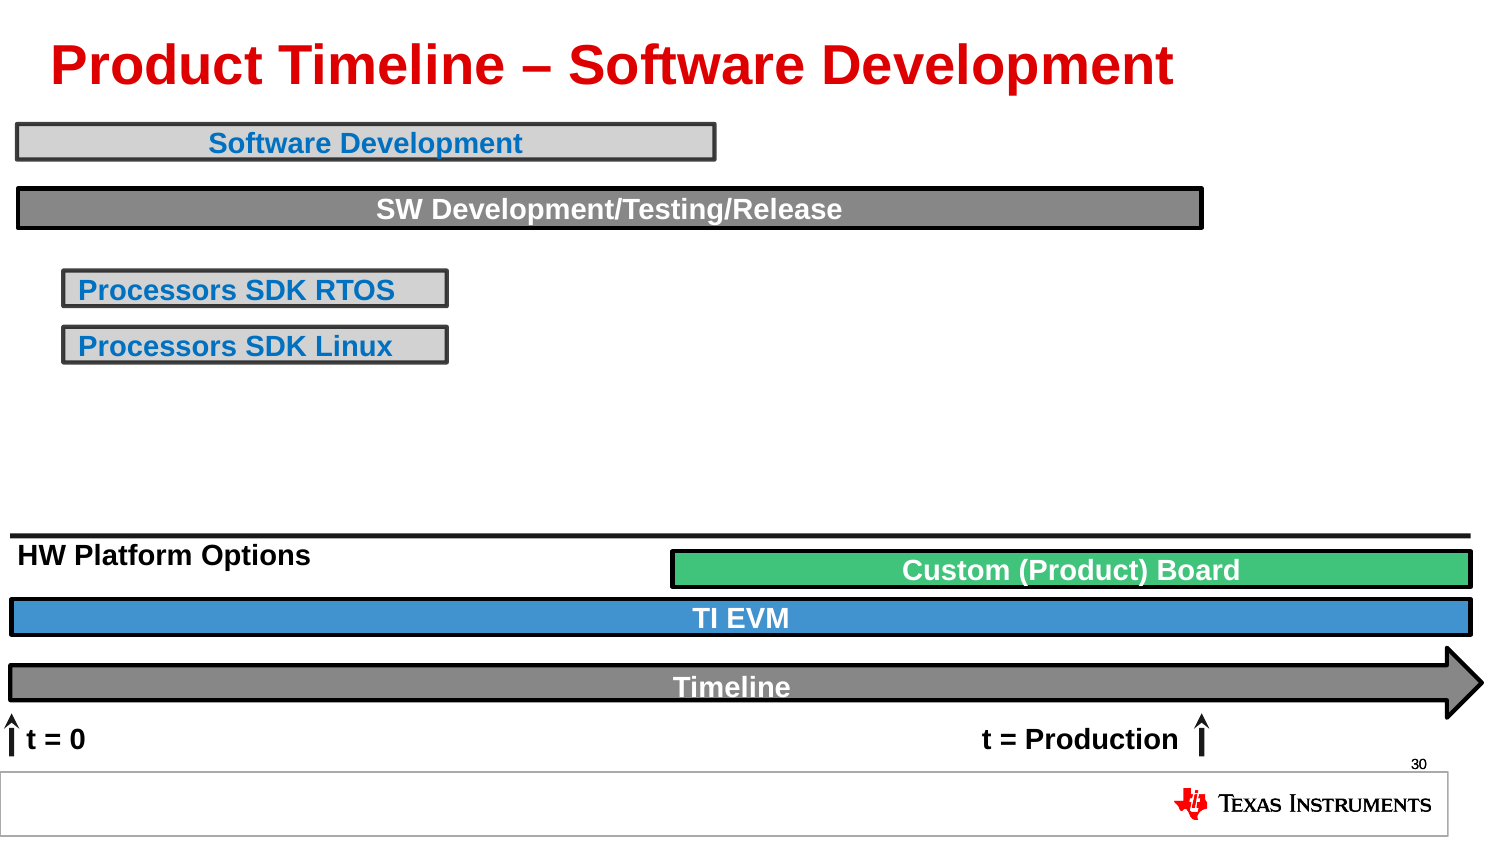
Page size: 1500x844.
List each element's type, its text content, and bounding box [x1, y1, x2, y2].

text_box SW Development/Testing/Release [16, 186, 1204, 230]
title Product Timeline – Software Development [37, 17, 1426, 119]
text_box 30 [1089, 748, 1440, 774]
text_box Processors SDK RTOS [61, 268, 449, 308]
text_box Custom (Product) Board [670, 549, 1473, 589]
text_box HW Platform Options [2, 529, 327, 579]
text_box t = Production [966, 713, 1194, 763]
text_box Timeline [8, 645, 1484, 720]
text_box t = 0 [11, 713, 101, 763]
text_box Software Development [15, 122, 717, 162]
text_box Processors SDK Linux [61, 325, 449, 365]
text_box TI EVM [9, 597, 1473, 637]
picture [1174, 788, 1431, 820]
